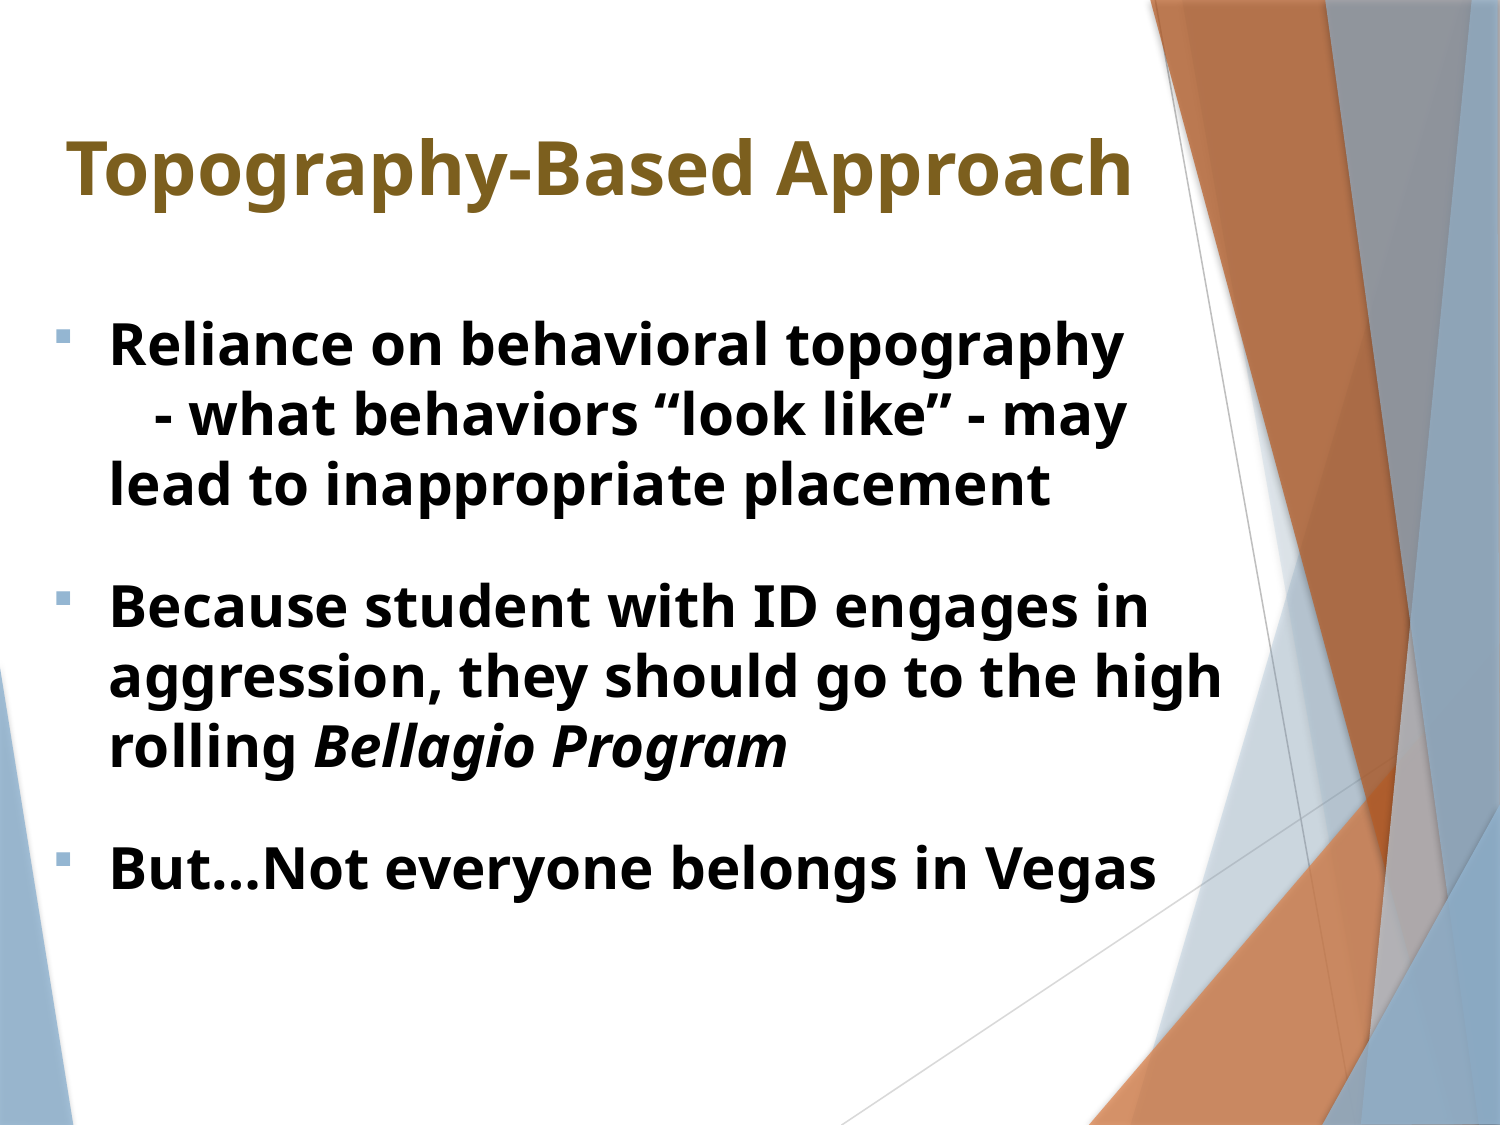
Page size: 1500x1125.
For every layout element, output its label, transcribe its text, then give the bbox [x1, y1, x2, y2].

list Reliance on behavioral topography - what behaviors “look like” - may lead to inappropriate placement Because student with ID engages in aggression, they should go to the high rolling Bellagio Program But…Not everyone belongs in Vegas [37, 299, 1250, 1075]
title Topography-Based Approach [50, 112, 1363, 225]
